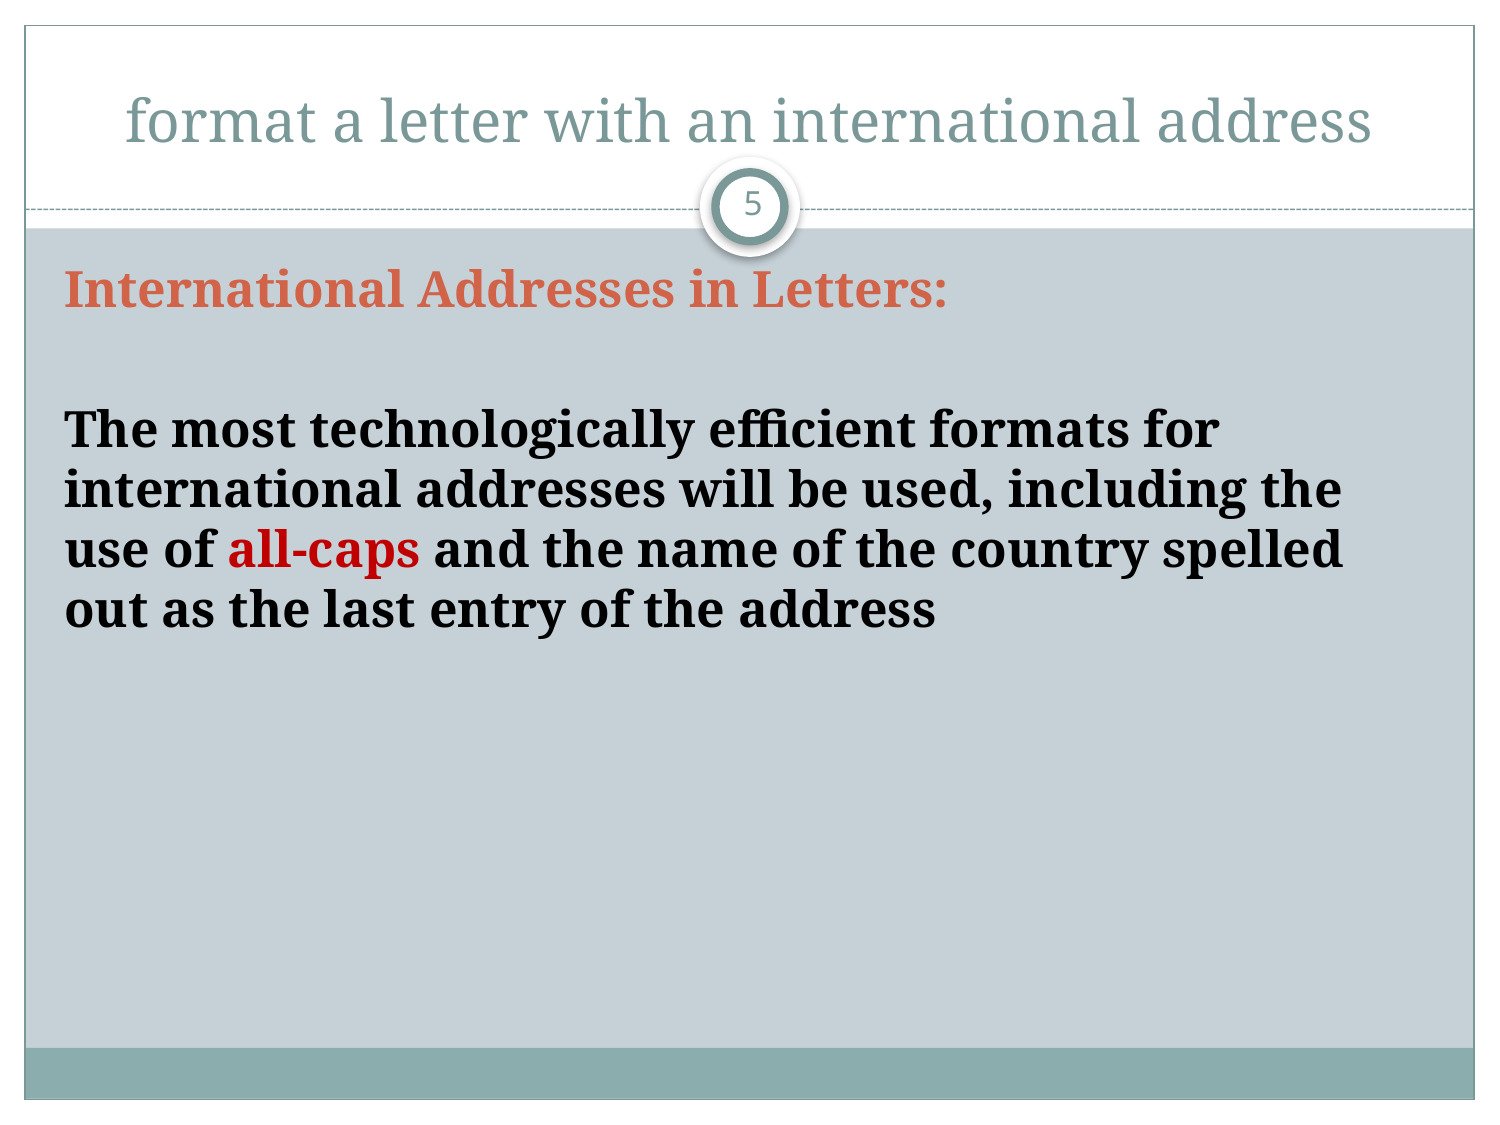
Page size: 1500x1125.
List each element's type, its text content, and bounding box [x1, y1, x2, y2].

title format a letter with an international address [49, 37, 1450, 162]
list International Addresses in Letters: The most technologically efficient formats for international addresses will be used, including the use of all-caps and the name of the country spelled out as the last entry of the address [49, 250, 1445, 1001]
slide_number 5 [715, 168, 791, 241]
